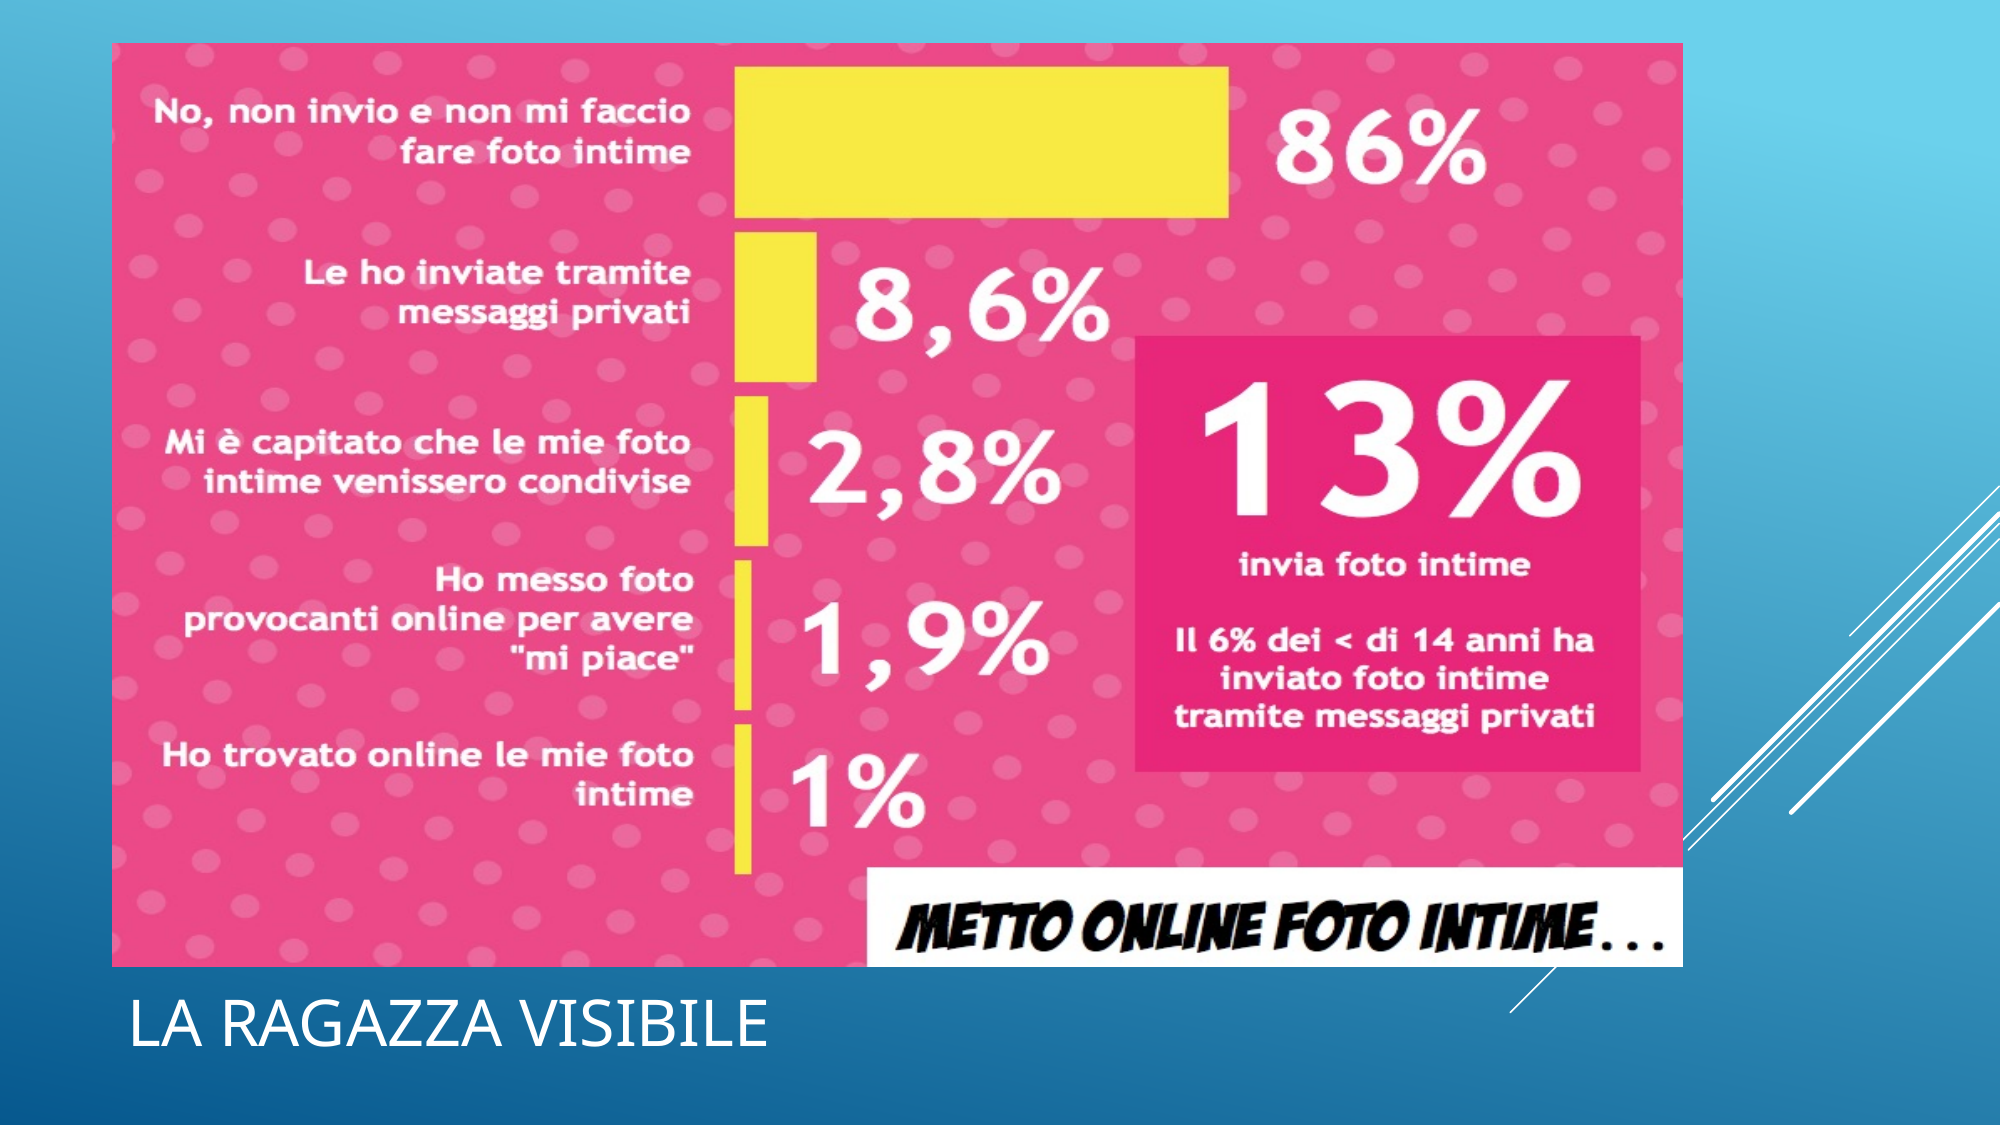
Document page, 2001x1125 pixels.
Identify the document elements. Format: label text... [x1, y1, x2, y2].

title la ragazza visibile [112, 968, 1513, 1067]
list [111, 43, 1683, 968]
